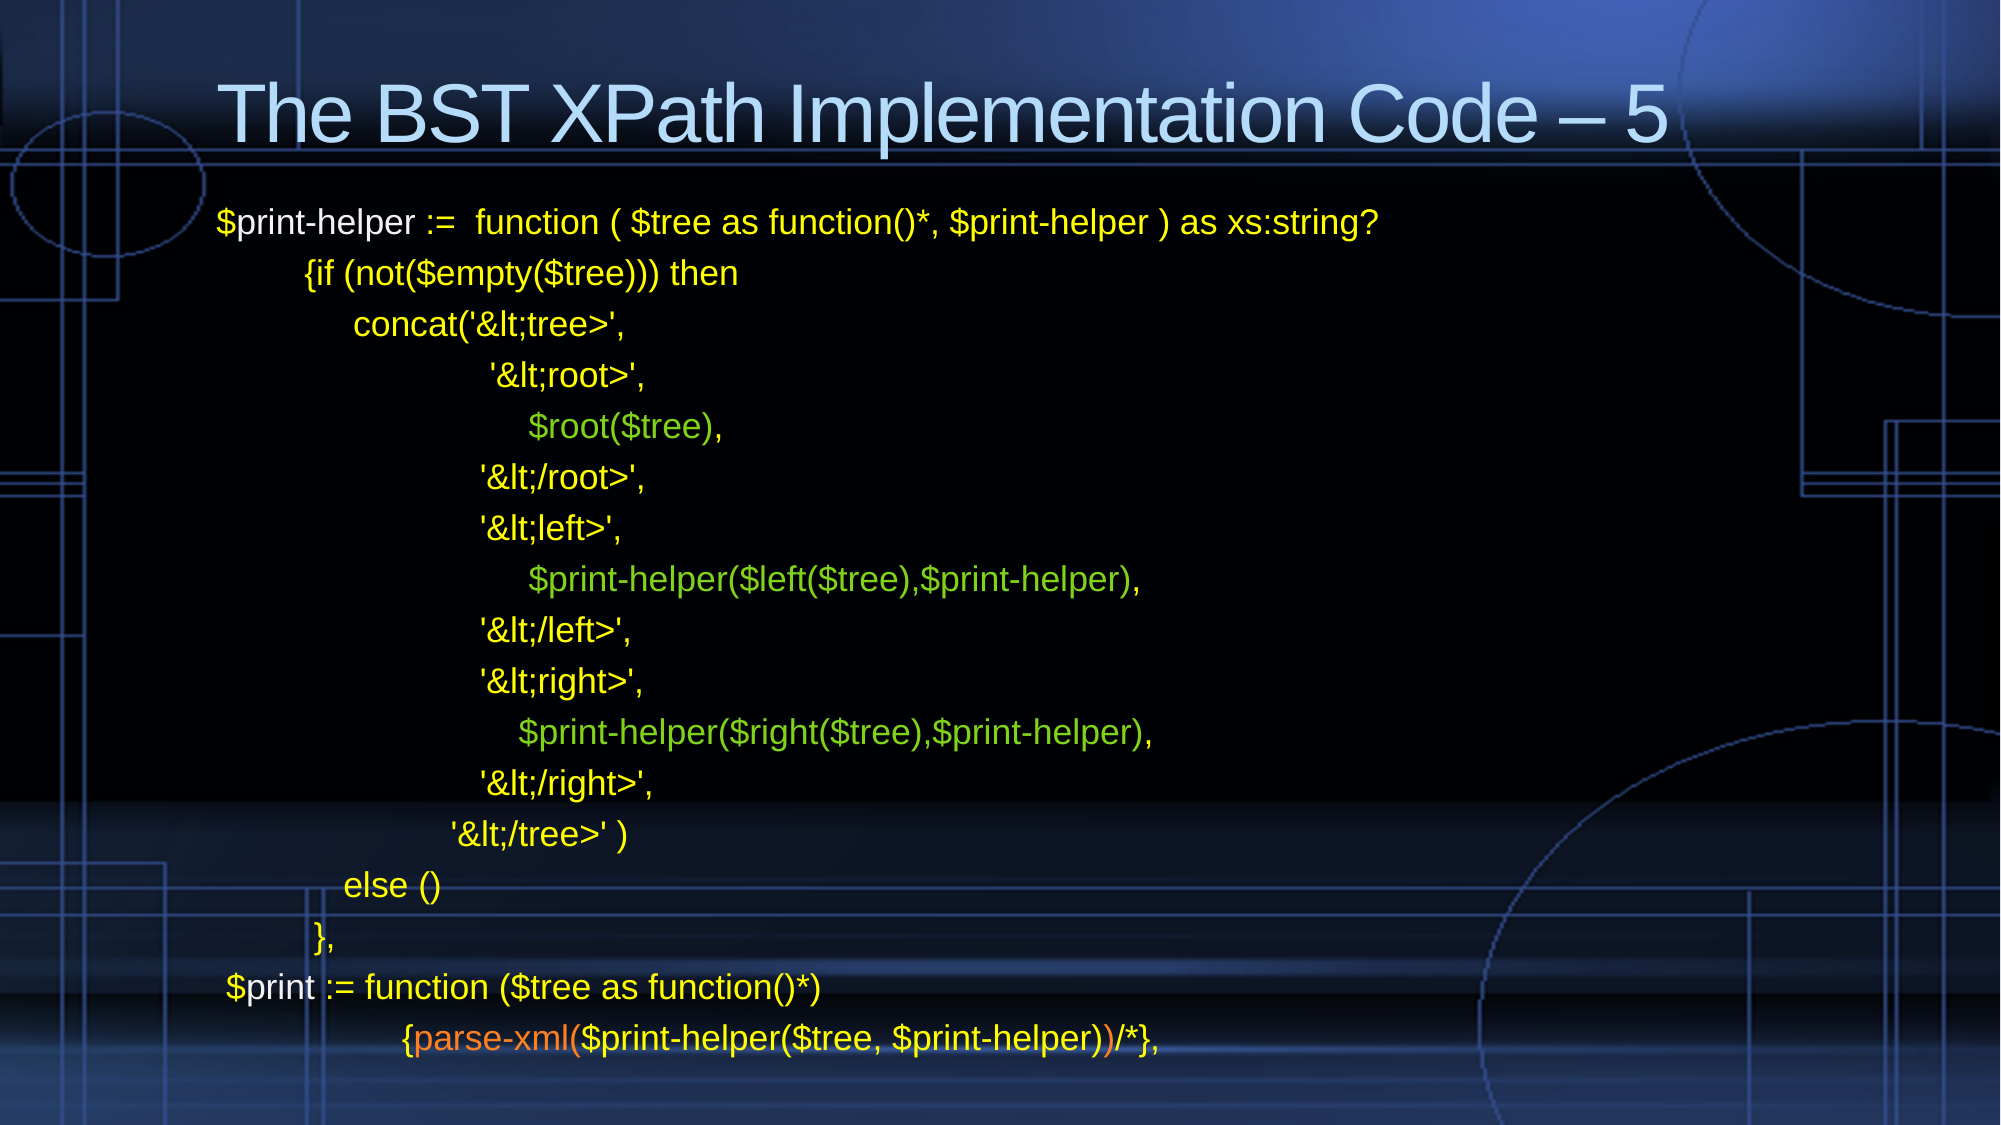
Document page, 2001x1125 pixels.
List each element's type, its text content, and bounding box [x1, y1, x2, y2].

list $print-helper := function ( $tree as function()*, $print-helper ) as xs:string? {if (not($empty($tree))) then concat('&lt;tree>', '&lt;root>', $root($tree), '&lt;/root>', '&lt;left>', $print-helper($left($tree),$print-helper), '&lt;/left>', '&lt;right>', $print-helper($right($tree),$print-helper), '&lt;/right>', '&lt;/tree>' ) else () }, $print := function ($tree as function()*) {parse-xml($print-helper($tree, $print-helper))/*}, [190, 191, 1891, 1078]
picture [0, 0, 2001, 1125]
title The BST XPath Implementation Code – 5 [201, 51, 1902, 202]
